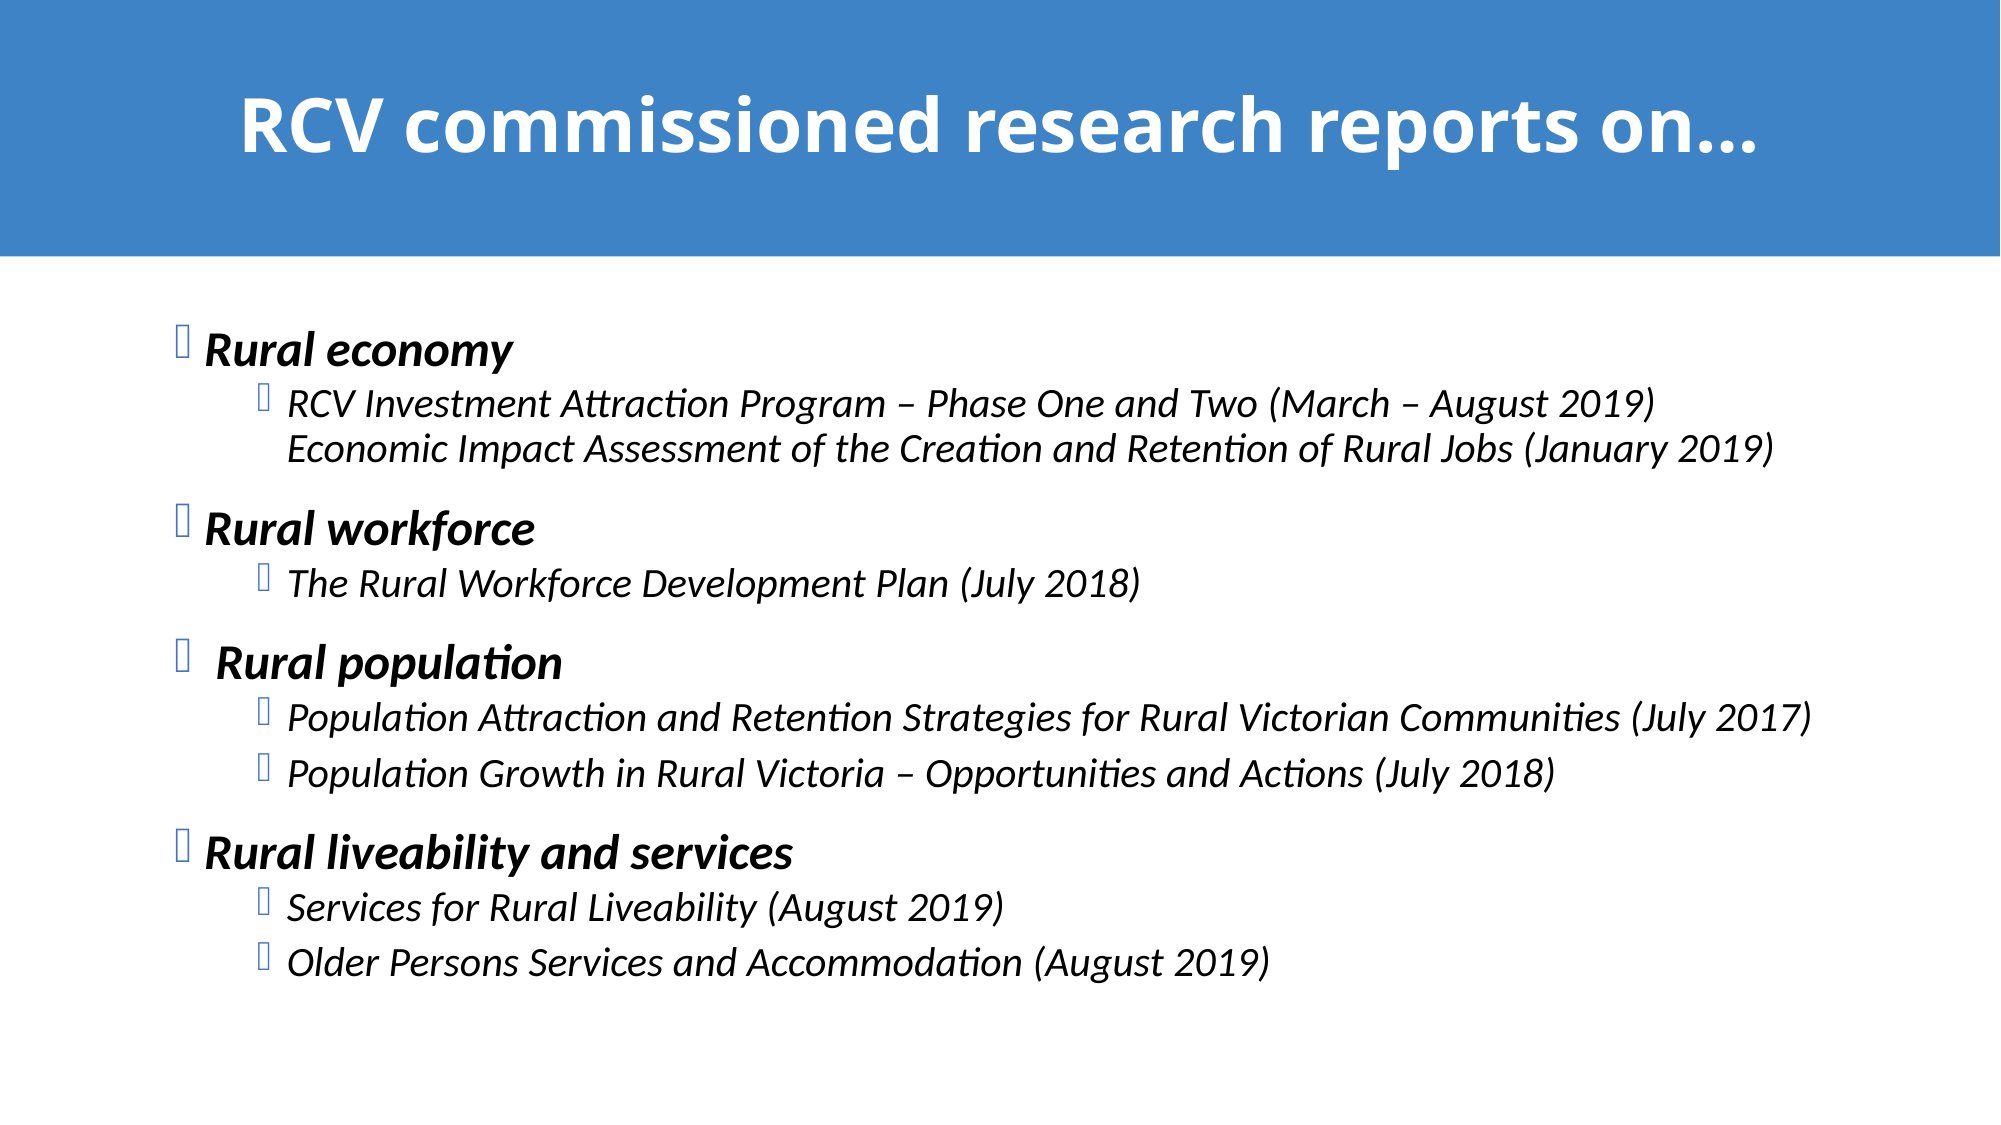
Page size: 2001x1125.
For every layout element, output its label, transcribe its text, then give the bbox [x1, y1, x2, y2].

text_box Rural economy RCV Investment Attraction Program – Phase One and Two (March – August 2019) Economic Impact Assessment of the Creation and Retention of Rural Jobs (January 2019) Rural workforce The Rural Workforce Development Plan (July 2018) Rural population Population Attraction and Retention Strategies for Rural Victorian Communities (July 2017) Population Growth in Rural Victoria – Opportunities and Actions (July 2018) Rural liveability and services Services for Rural Liveability (August 2019) Older Persons Services and Accommodation (August 2019) [159, 315, 1841, 1105]
title RCV commissioned research reports on… [0, 0, 2000, 257]
